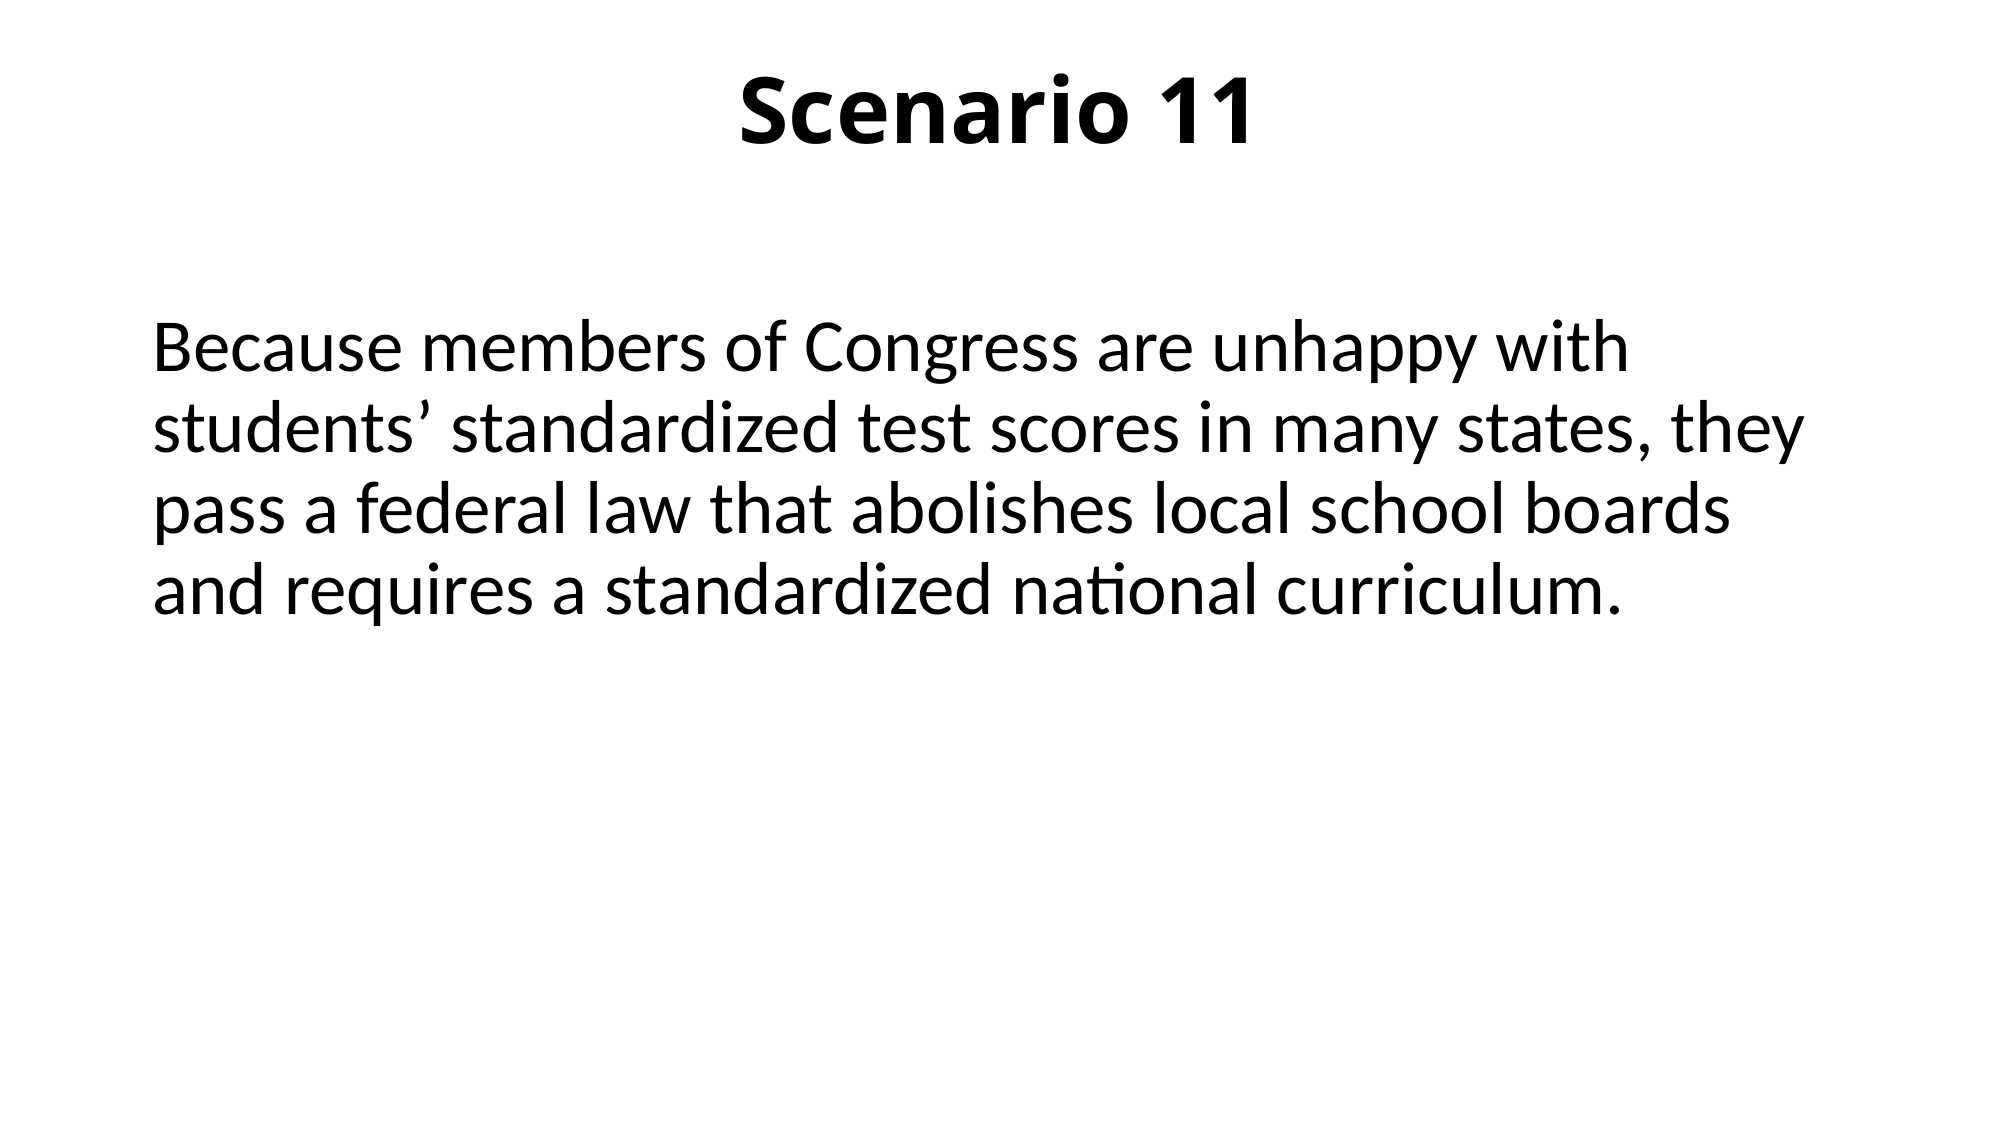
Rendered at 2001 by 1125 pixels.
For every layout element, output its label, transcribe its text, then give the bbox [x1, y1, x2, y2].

title Scenario 11 [137, 59, 1863, 278]
list Because members of Congress are unhappy with students’ standardized test scores in many states, they pass a federal law that abolishes local school boards and requires a standardized national curriculum. [137, 299, 1863, 1014]
